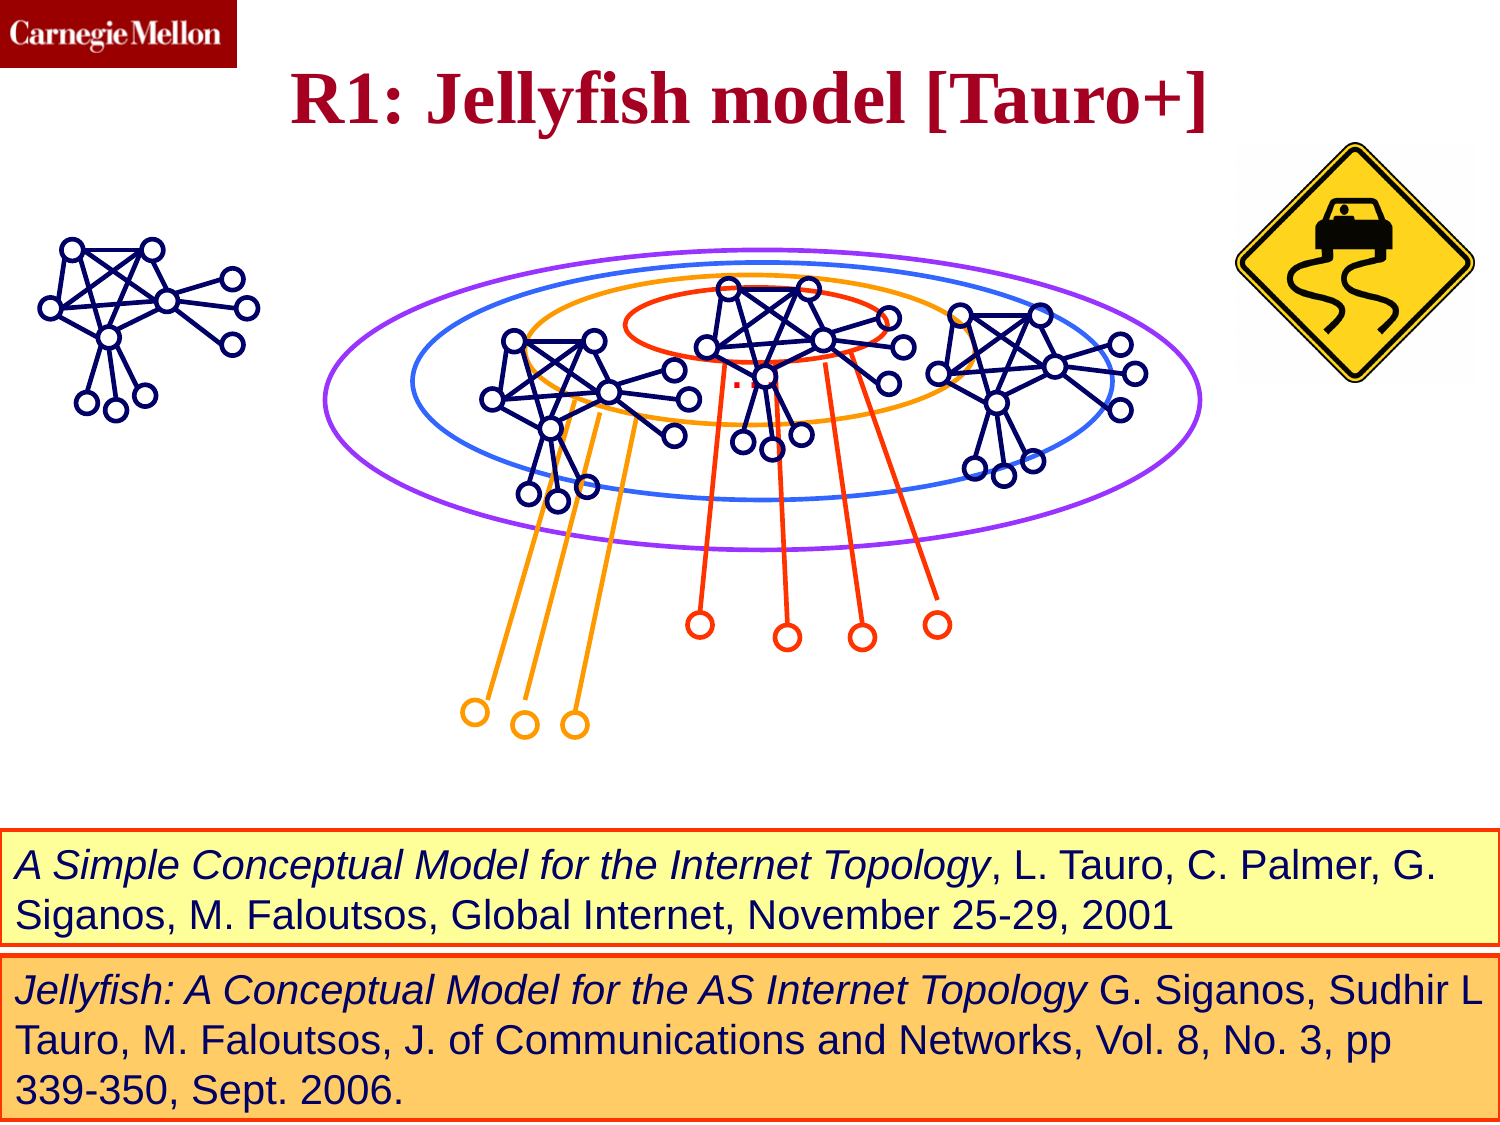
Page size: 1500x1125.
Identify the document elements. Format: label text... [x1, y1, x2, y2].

text_box [512, 712, 538, 738]
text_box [39, 238, 259, 422]
text_box [562, 712, 588, 738]
picture [1235, 142, 1476, 383]
text_box Jellyfish: A Conceptual Model for the AS Internet Topology G. Siganos, Sudhir L Tauro, M. Faloutsos, J. of Communications and Networks, Vol. 8, No. 3, pp 339-350, Sept. 2006. [0, 955, 1500, 1120]
text_box A Simple Conceptual Model for the Internet Topology, L. Tauro, C. Palmer, G. Siganos, M. Faloutsos, Global Internet, November 25-29, 2001 [0, 830, 1500, 945]
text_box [695, 278, 915, 461]
text_box [324, 249, 1101, 550]
title R1: Jellyfish model [Tauro+] [112, 37, 1388, 151]
picture [0, 0, 237, 68]
text_box [774, 625, 800, 650]
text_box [481, 330, 701, 513]
text_box [462, 699, 488, 725]
text_box [1151, 330, 1201, 469]
text_box [687, 612, 713, 638]
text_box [927, 304, 1147, 487]
text_box [849, 625, 875, 650]
text_box [924, 612, 950, 638]
